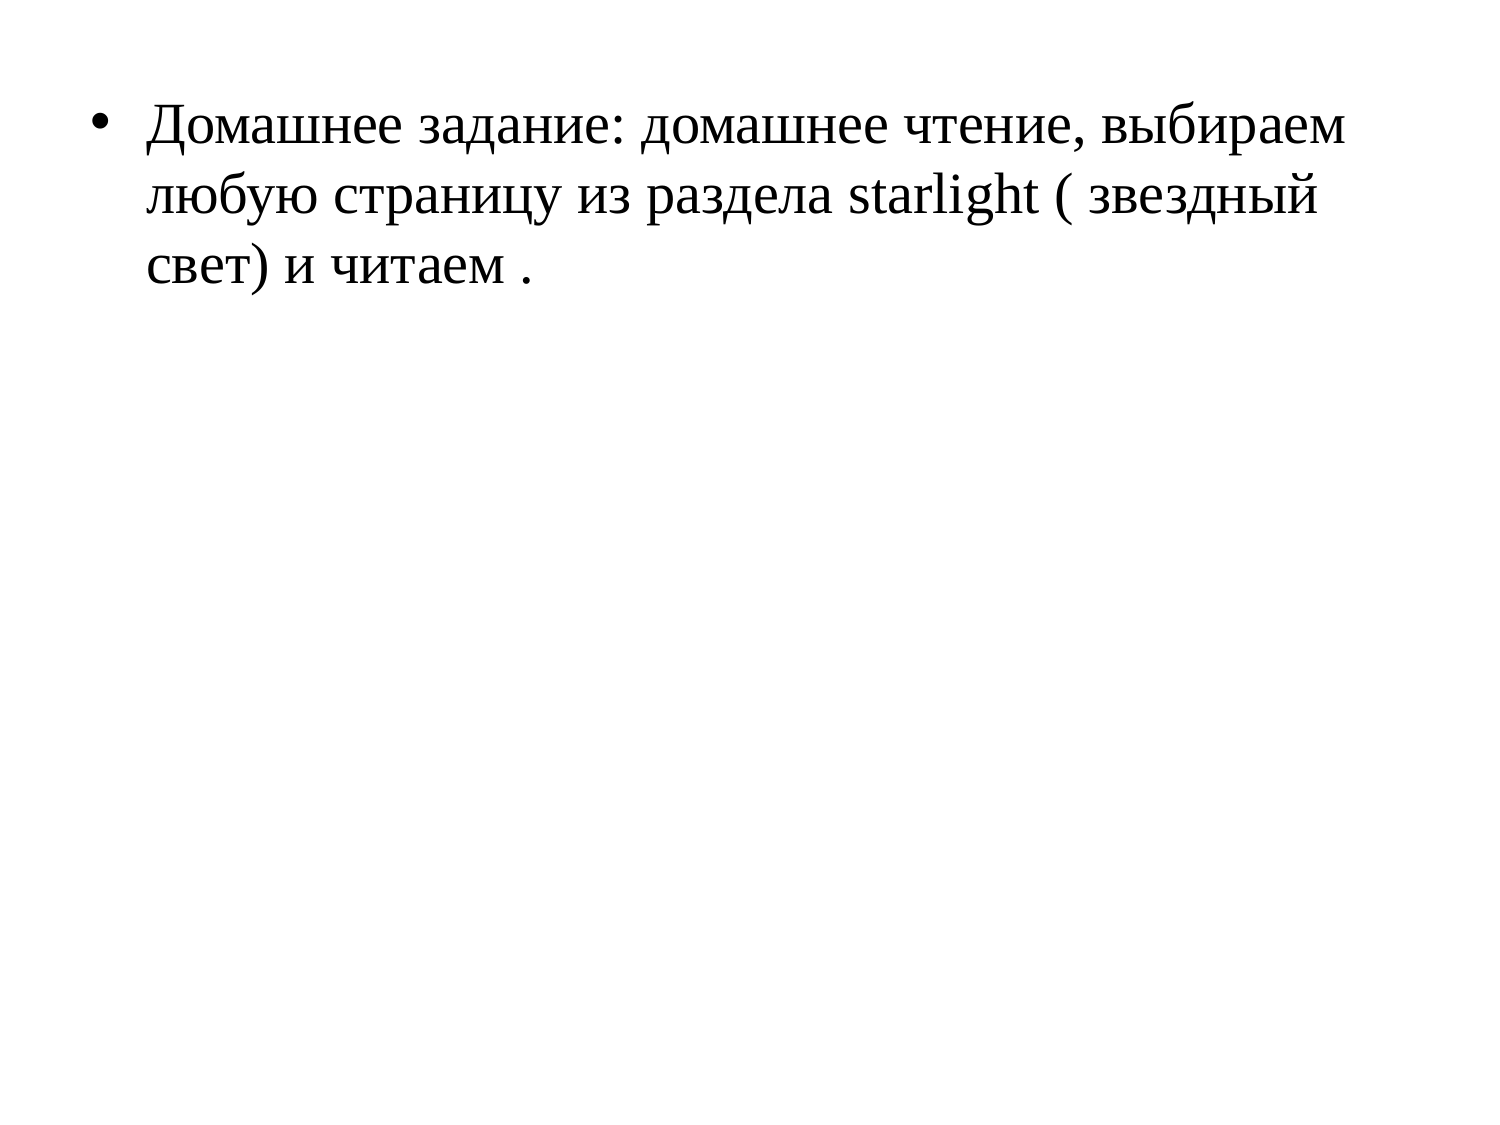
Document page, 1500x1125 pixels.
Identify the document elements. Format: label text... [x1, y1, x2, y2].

list Домашнее задание: домашнее чтение, выбираем любую страницу из раздела starlight ( звездный свет) и читаем . [75, 78, 1425, 1005]
